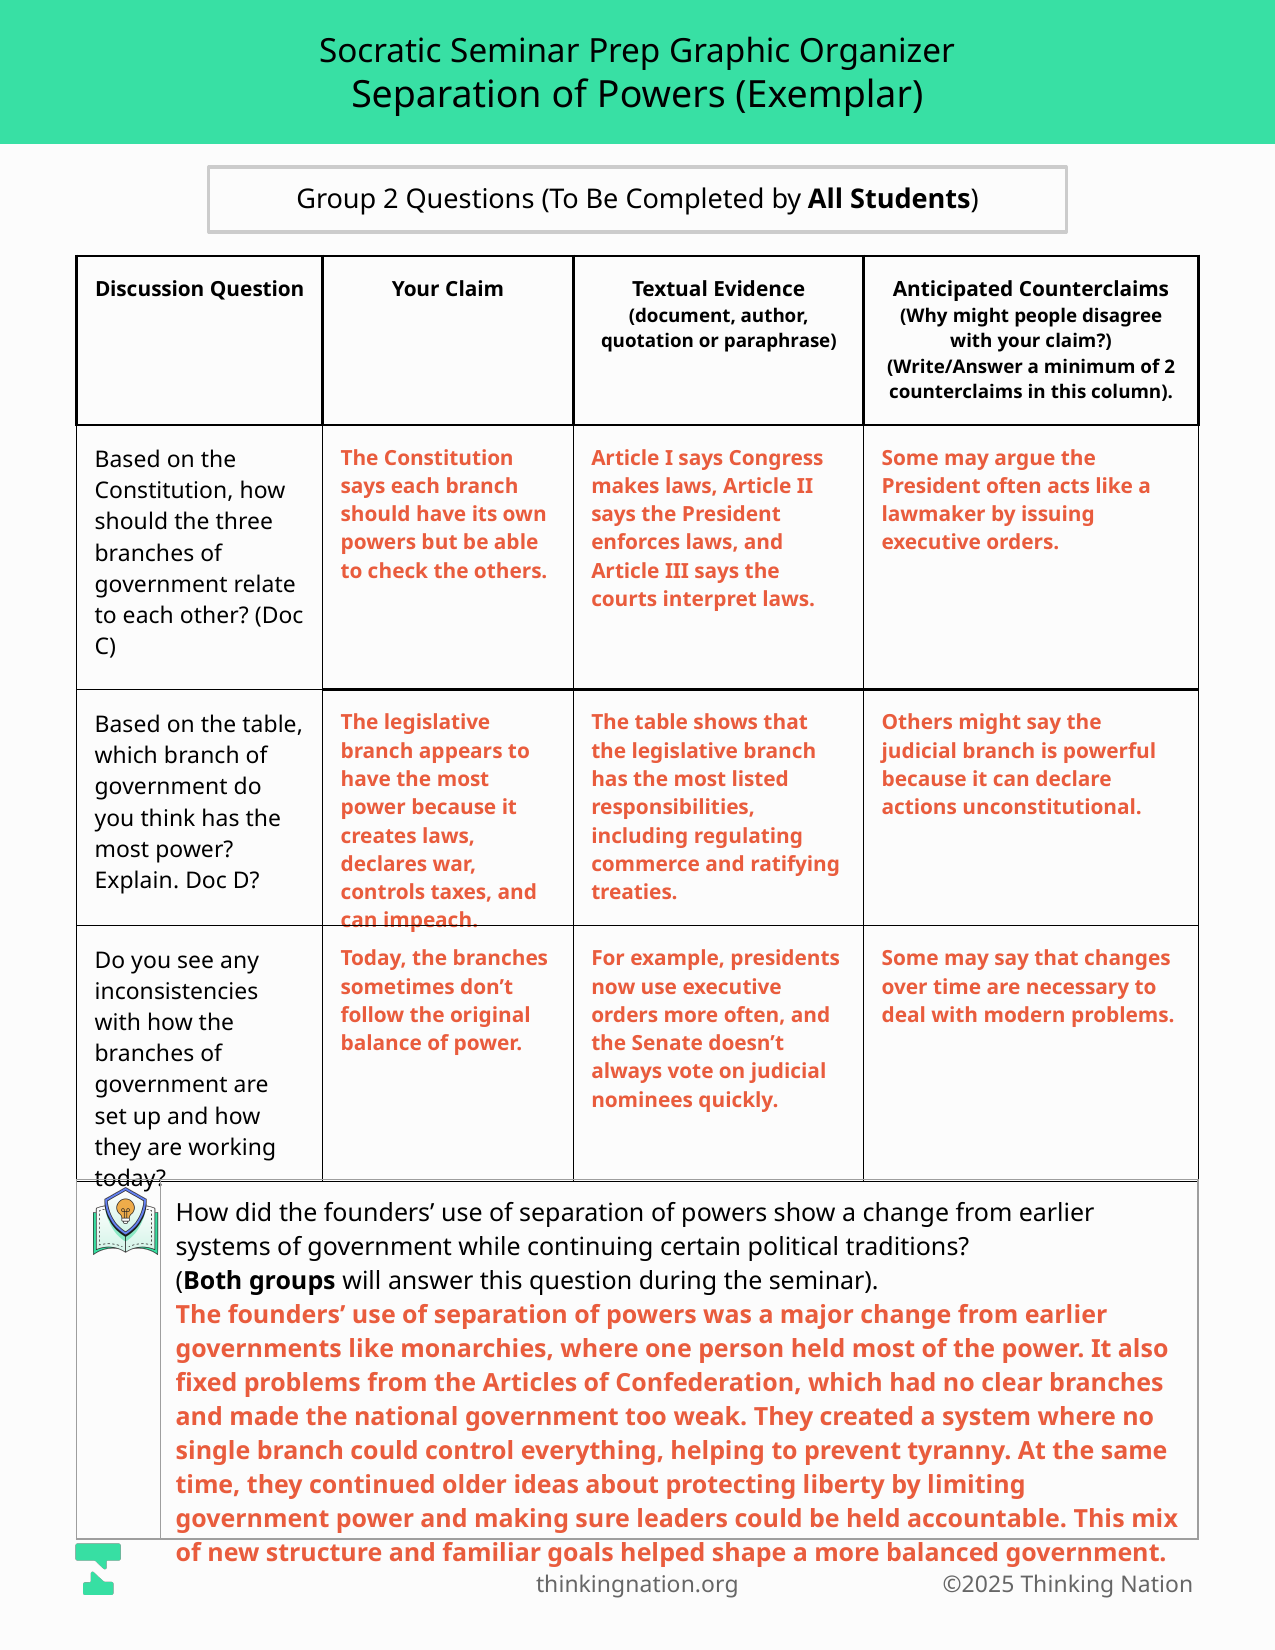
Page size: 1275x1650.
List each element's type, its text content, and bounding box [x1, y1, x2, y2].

table_header Discussion Question [78, 257, 321, 424]
picture [83, 1179, 168, 1264]
table_cell Based on the table, which branch of government do you think has the most power? Explain. Doc D? [77, 690, 322, 925]
table_header Textual Evidence (document, author, quotation or paraphrase) [575, 257, 862, 424]
table_cell Some may argue the President often acts like a lawmaker by issuing executive orders. [864, 426, 1198, 688]
table_cell Article I says Congress makes laws, Article II says the President enforces laws, and Article III says the courts interpret laws. [574, 426, 863, 688]
table_header Your Claim [324, 257, 572, 424]
table_cell Based on the Constitution, how should the three branches of government relate to each other? (Doc C) [77, 426, 322, 689]
table_header [77, 1180, 160, 1538]
table_cell The legislative branch appears to have the most power because it creates laws, declares war, controls taxes, and can impeach. [323, 691, 573, 925]
table_cell For example, presidents now use executive orders more often, and the Senate doesn’t always vote on judicial nominees quickly. [574, 926, 863, 1179]
text_box ©2025 Thinking Nation [907, 1553, 1210, 1605]
text_box Group 2 Questions (To Be Completed by All Students) [208, 166, 1067, 233]
table_cell Today, the branches sometimes don’t follow the original balance of power. [323, 926, 573, 1179]
picture [62, 1533, 134, 1605]
table_cell The table shows that the legislative branch has the most listed responsibilities, including regulating commerce and ratifying treaties. [574, 691, 863, 925]
text_box thinkingnation.org [486, 1553, 789, 1605]
table_cell Some may say that changes over time are necessary to deal with modern problems. [864, 926, 1198, 1179]
table_header How did the founders’ use of separation of powers show a change from earlier systems of government while continuing certain political traditions? (Both groups will answer this question during the seminar). The founders’ use of separation of powers was a major change from earlier governments like monarchies, where one person held most of the power. It also fixed problems from the Articles of Confederation, which had no clear branches and made the national government too weak. They created a system where no single branch could control everything, helping to prevent tyranny. At the same time, they continued older ideas about protecting liberty by limiting government power and making sure leaders could be held accountable. This mix of new structure and familiar goals helped shape a more balanced government. [161, 1180, 1197, 1538]
table_cell The Constitution says each branch should have its own powers but be able to check the others. [323, 426, 573, 688]
table_header Anticipated Counterclaims (Why might people disagree with your claim?) (Write/Answer a minimum of 2 counterclaims in this column). [865, 257, 1197, 424]
text_box Socratic Seminar Prep Graphic Organizer Separation of Powers (Exemplar) [0, 0, 1275, 144]
table_cell Others might say the judicial branch is powerful because it can declare actions unconstitutional. [864, 691, 1198, 925]
table_cell Do you see any inconsistencies with how the branches of government are set up and how they are working today? [77, 926, 322, 1179]
